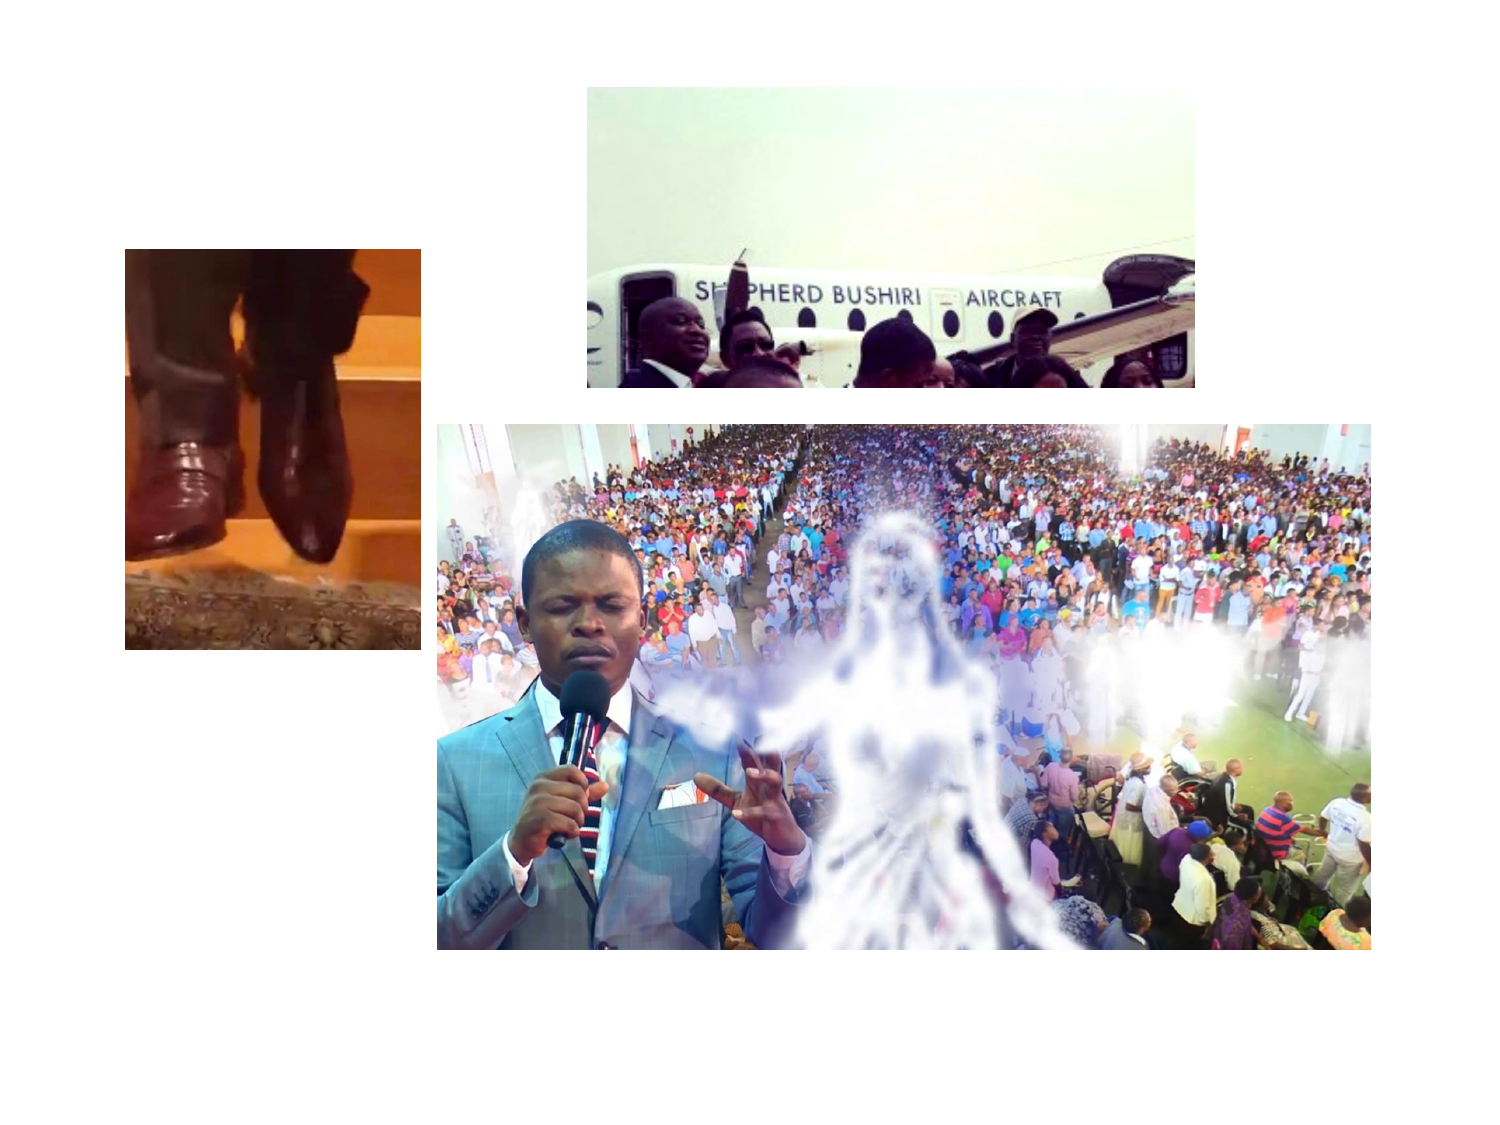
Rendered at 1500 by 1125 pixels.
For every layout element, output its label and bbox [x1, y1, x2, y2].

picture [437, 424, 1371, 951]
picture [587, 87, 1196, 388]
picture [124, 249, 422, 650]
